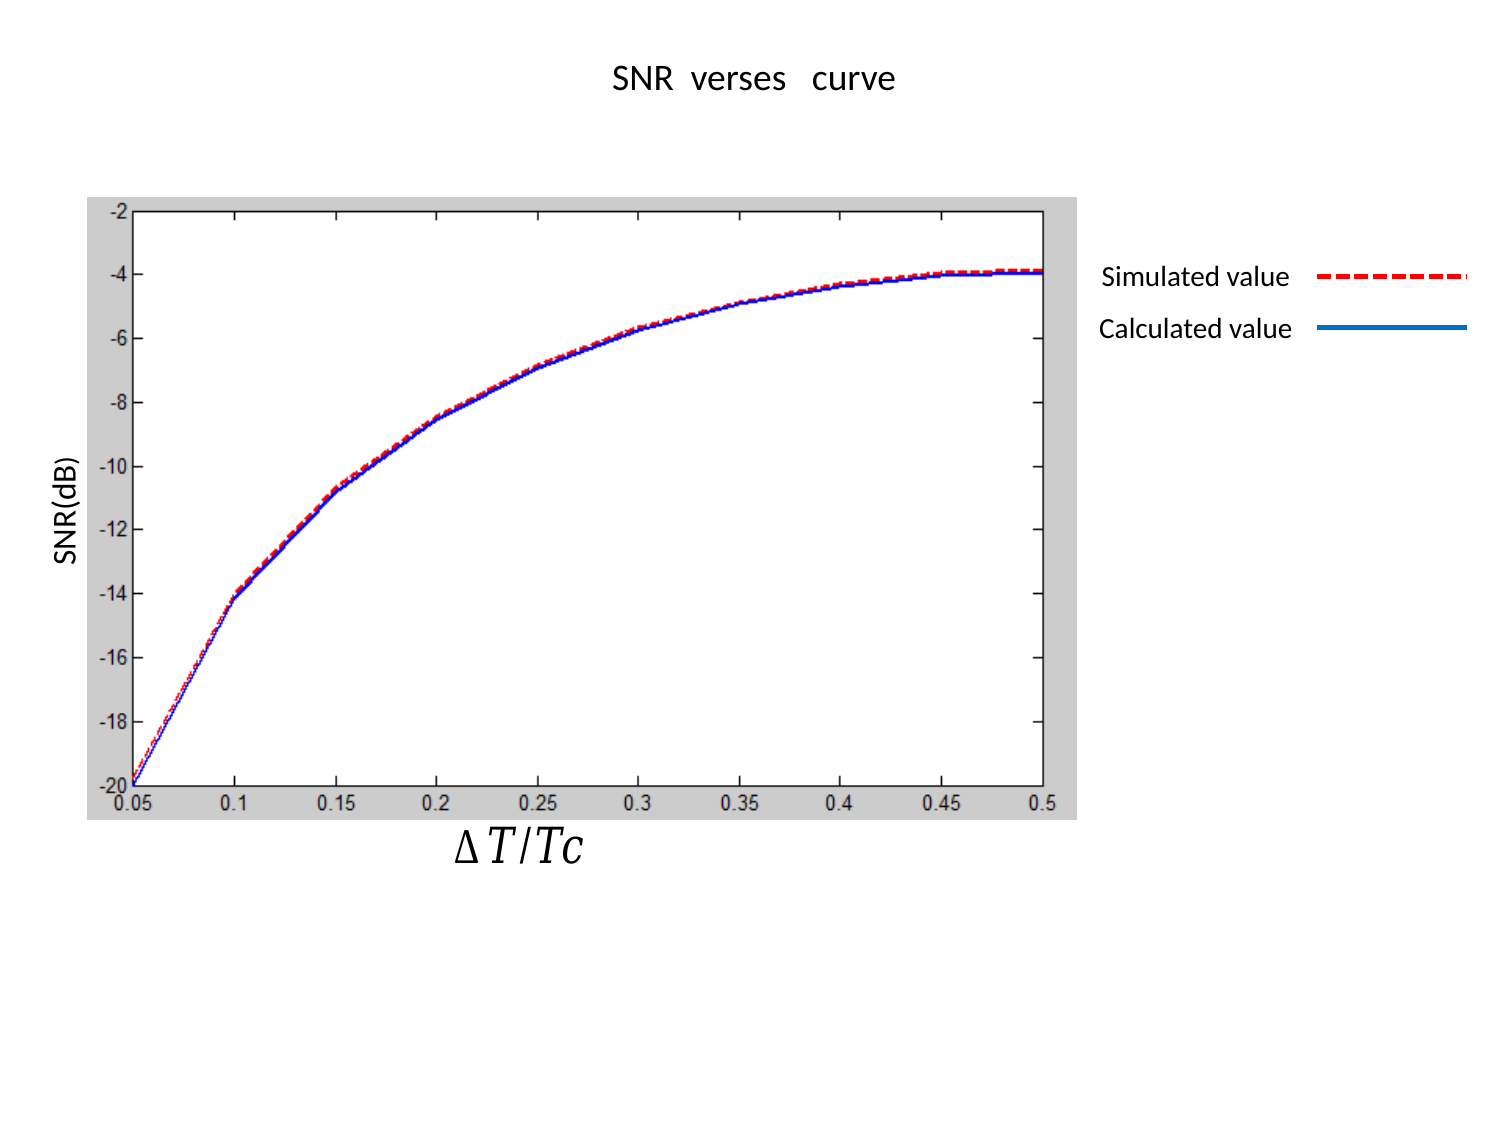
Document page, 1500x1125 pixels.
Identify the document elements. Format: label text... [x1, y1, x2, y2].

text_box SNR(dB) [34, 441, 82, 581]
text_box Simulated value [1086, 249, 1305, 300]
text_box Calculated value [1084, 301, 1308, 352]
picture [87, 197, 1078, 820]
